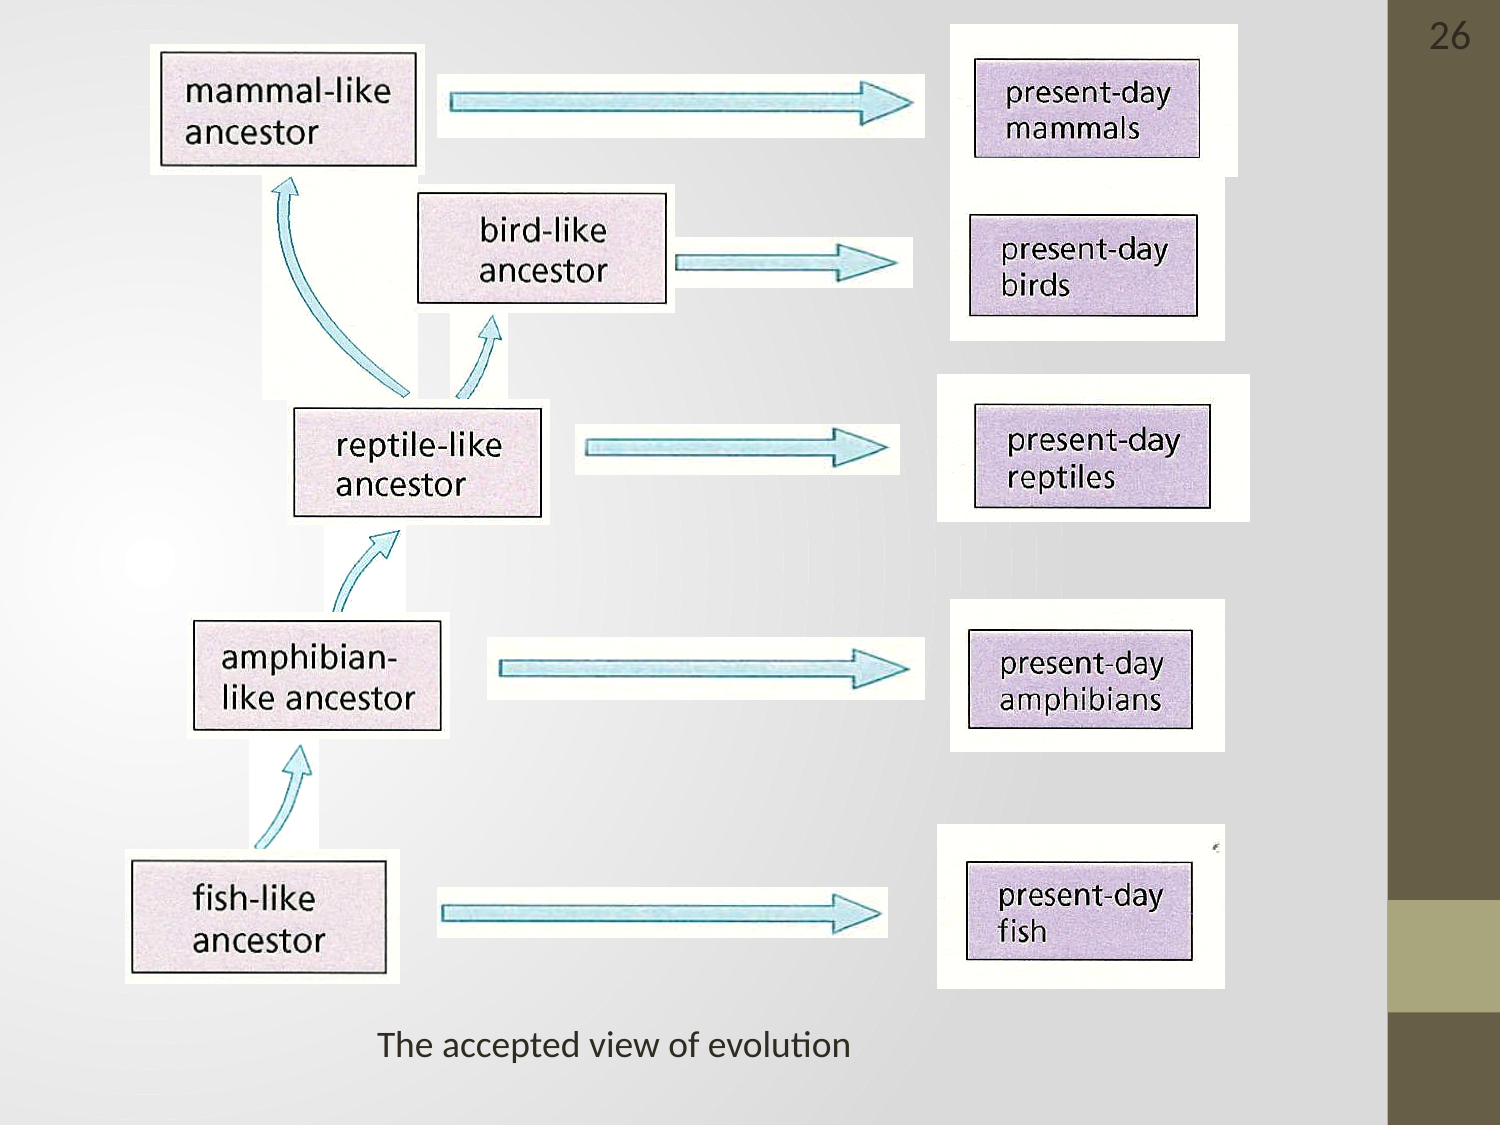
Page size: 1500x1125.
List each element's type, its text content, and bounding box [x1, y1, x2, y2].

picture [936, 374, 1251, 523]
picture [936, 824, 1226, 990]
picture [436, 74, 926, 138]
picture [949, 24, 1238, 342]
text_box The accepted view of evolution [362, 1012, 1100, 1073]
picture [949, 599, 1226, 752]
picture [574, 424, 901, 476]
picture [486, 636, 926, 701]
picture [436, 886, 888, 938]
picture [124, 43, 913, 984]
text_box 26 [1414, 0, 1500, 65]
